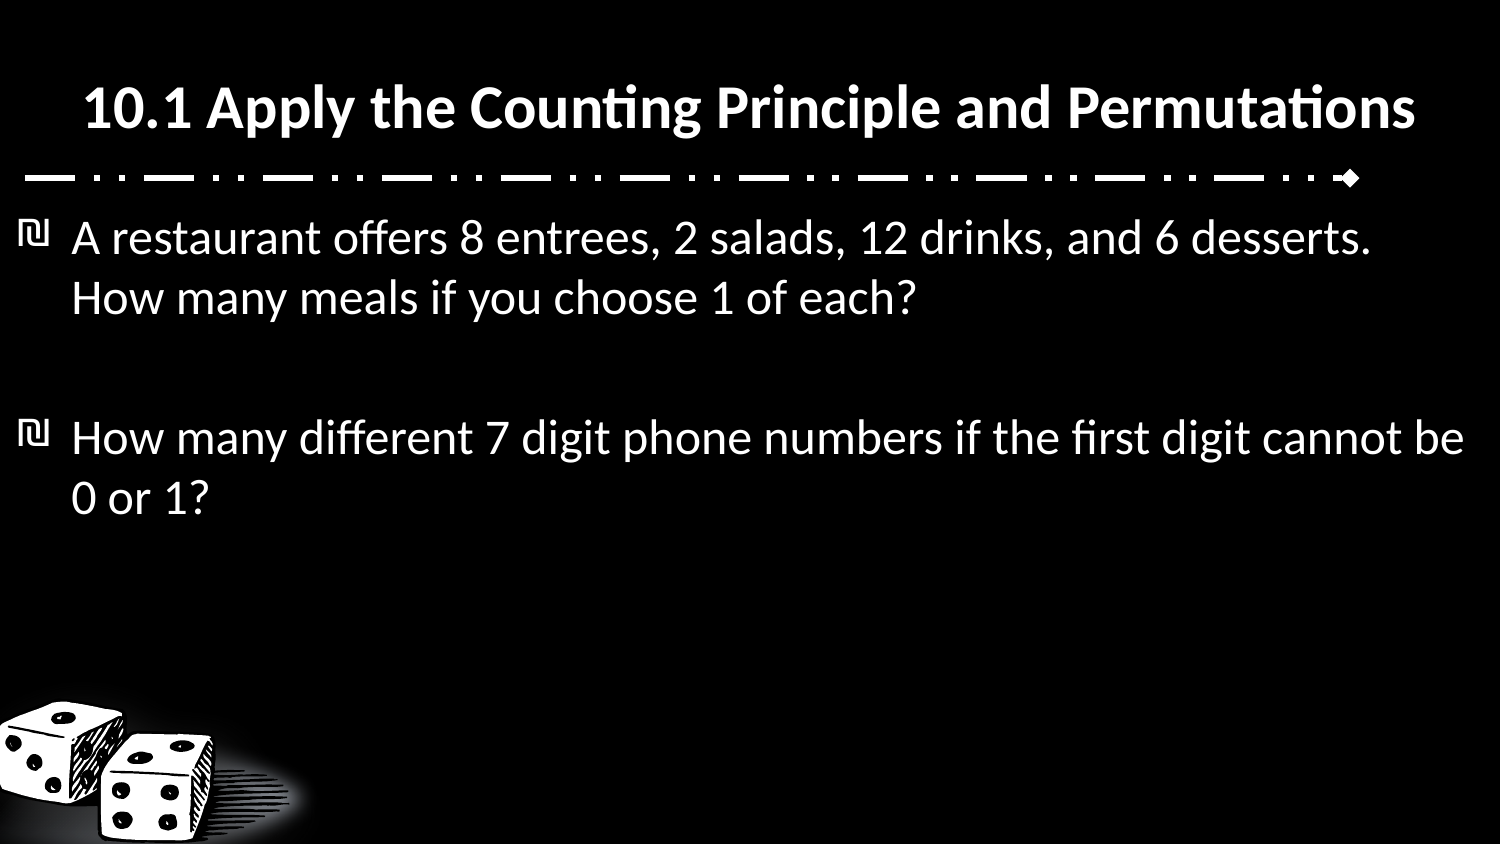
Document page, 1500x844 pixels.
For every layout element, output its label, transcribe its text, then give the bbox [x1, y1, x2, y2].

title 10.1 Apply the Counting Principle and Permutations [0, 33, 1500, 175]
list A restaurant offers 8 entrees, 2 salads, 12 drinks, and 6 desserts. How many meals if you choose 1 of each? How many different 7 digit phone numbers if the first digit cannot be 0 or 1? [0, 196, 1500, 754]
